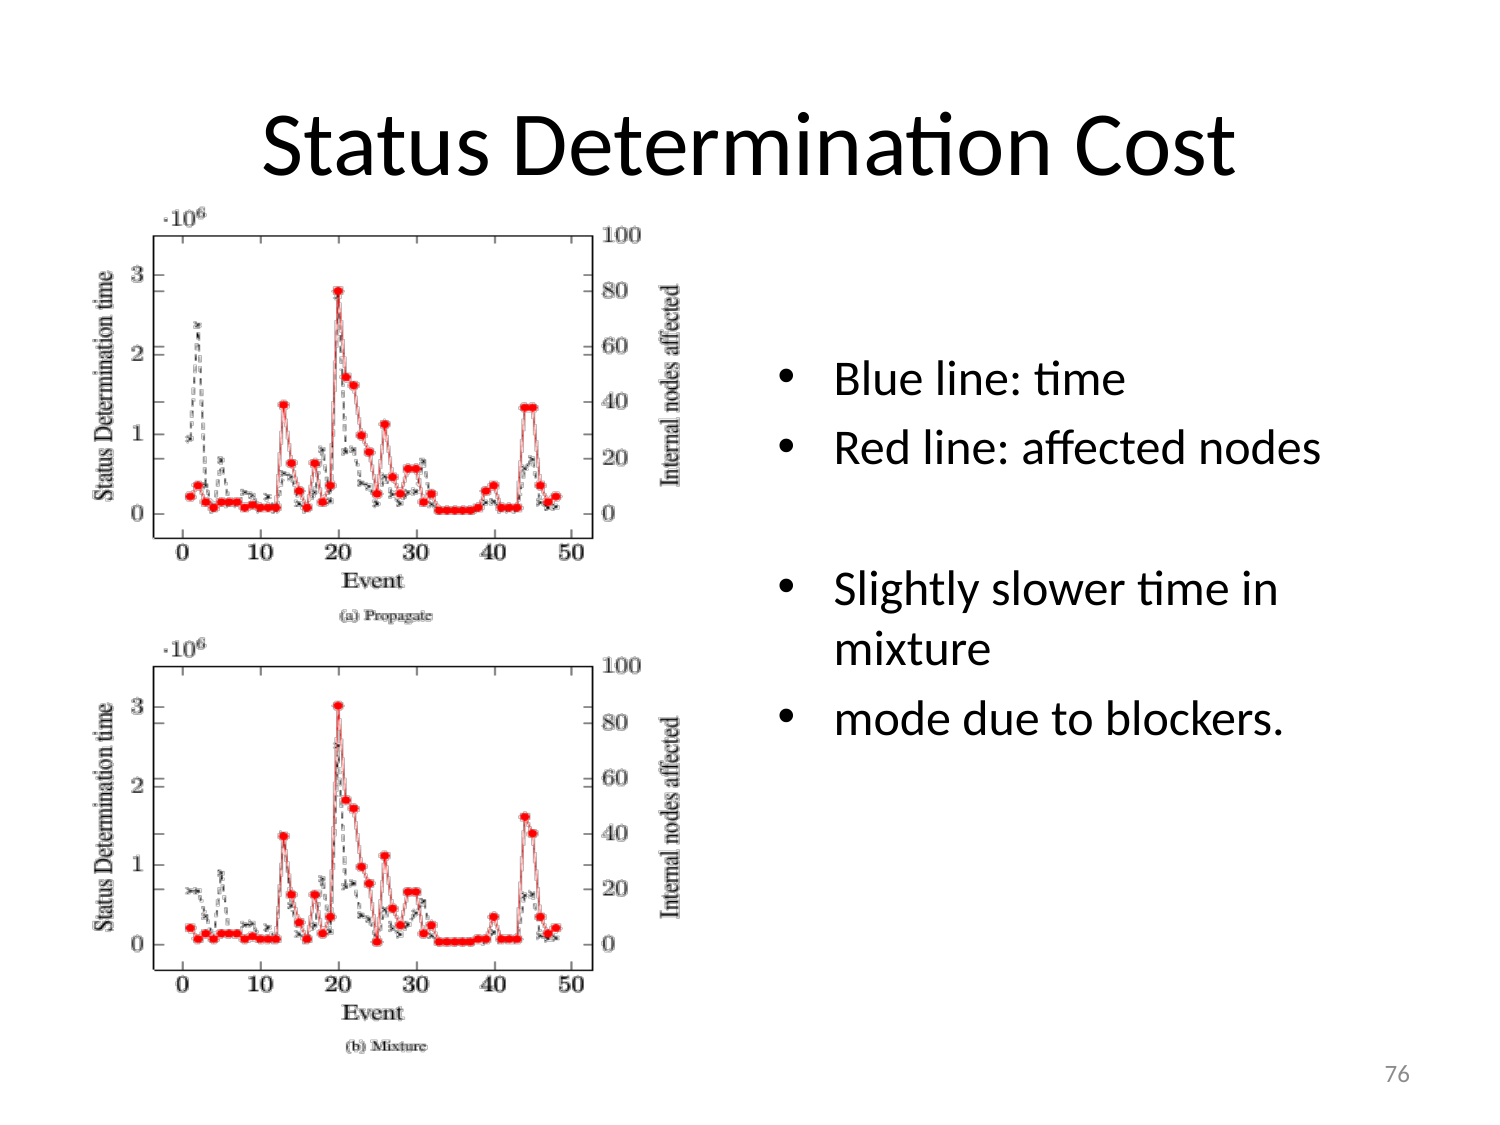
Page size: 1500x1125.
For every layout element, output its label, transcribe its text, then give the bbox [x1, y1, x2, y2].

list Blue line: time Red line: affected nodes Slightly slower time in mixture mode due to blockers. [762, 337, 1422, 843]
title Status Determination Cost [75, 45, 1425, 233]
picture [74, 199, 688, 1063]
slide_number 76 [1074, 1042, 1425, 1103]
